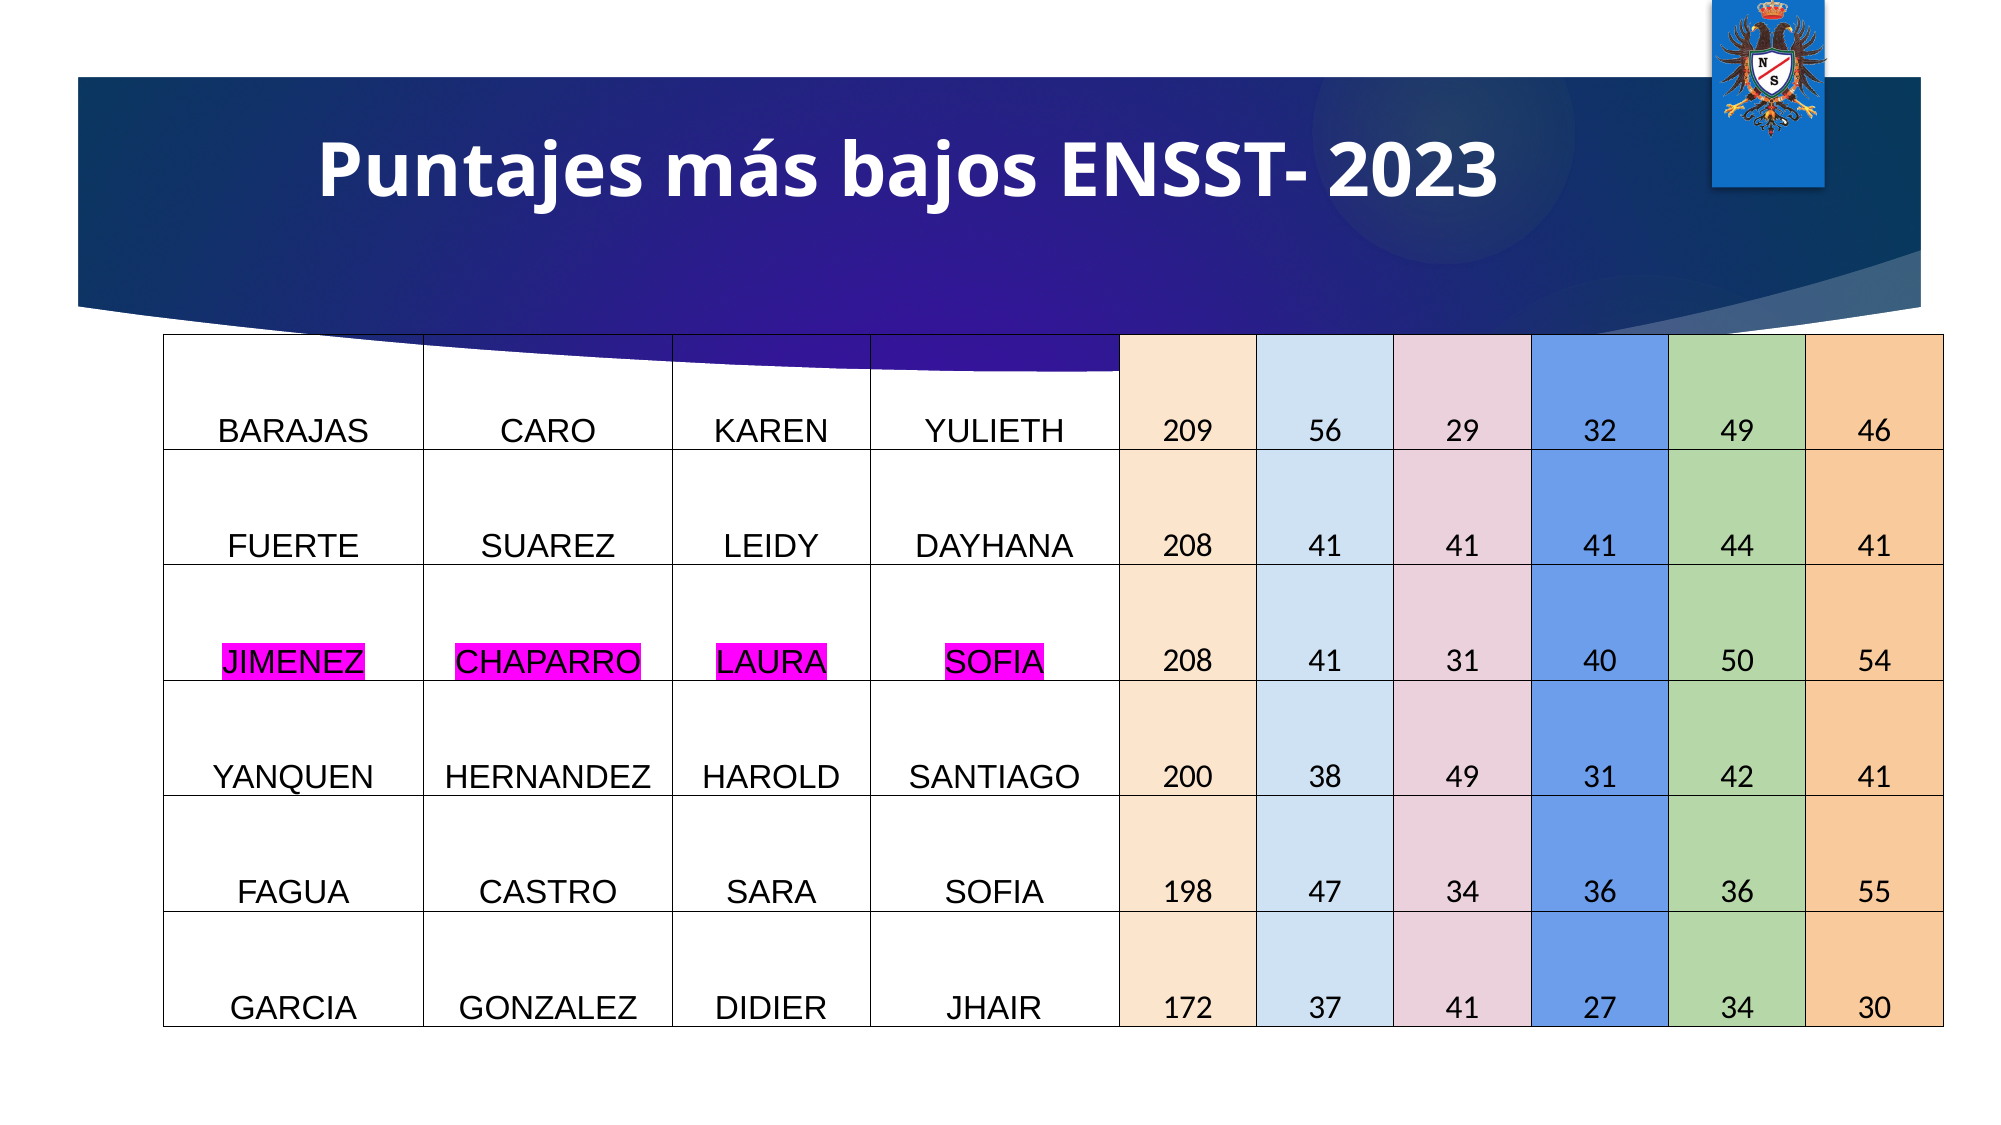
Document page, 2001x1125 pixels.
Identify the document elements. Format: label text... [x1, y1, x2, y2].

table_cell 41 [1394, 450, 1531, 564]
table_cell 44 [1669, 450, 1805, 564]
table_cell 41 [1257, 565, 1393, 680]
table_cell 208 [1120, 565, 1256, 680]
table_cell 47 [1257, 796, 1393, 911]
table_cell 41 [1532, 450, 1668, 564]
table_header 32 [1532, 335, 1668, 449]
table_cell YANQUEN [164, 681, 423, 795]
table_header 209 [1120, 335, 1256, 449]
table_header 49 [1669, 335, 1805, 449]
table_cell CHAPARRO [424, 565, 672, 680]
title Puntajes más bajos ENSST- 2023 [301, 58, 1712, 276]
table_cell SARA [673, 796, 870, 911]
table_cell 34 [1669, 912, 1805, 1026]
table_cell LEIDY [673, 450, 870, 564]
table_cell HAROLD [673, 681, 870, 795]
table_cell 54 [1806, 565, 1943, 680]
table_cell 37 [1257, 912, 1393, 1026]
table_cell FAGUA [164, 796, 423, 911]
table_cell 38 [1257, 681, 1393, 795]
table_cell 41 [1806, 681, 1943, 795]
table_cell 200 [1120, 681, 1256, 795]
table_header 46 [1806, 335, 1943, 449]
table_cell SUAREZ [424, 450, 672, 564]
table_cell 41 [1806, 450, 1943, 564]
table_header KAREN [673, 335, 870, 449]
table_cell 172 [1120, 912, 1256, 1026]
table_cell DAYHANA [871, 450, 1119, 564]
table_cell 41 [1257, 450, 1393, 564]
table_cell 55 [1806, 796, 1943, 911]
table_cell 36 [1532, 796, 1668, 911]
table_cell 31 [1532, 681, 1668, 795]
table_cell 31 [1394, 565, 1531, 680]
table_cell 36 [1669, 796, 1805, 911]
table_cell HERNANDEZ [424, 681, 672, 795]
table_header CARO [424, 335, 672, 449]
table_cell 40 [1532, 565, 1668, 680]
table_cell 208 [1120, 450, 1256, 564]
table_cell FUERTE [164, 450, 423, 564]
table_cell 34 [1394, 796, 1531, 911]
table_cell LAURA [673, 565, 870, 680]
table_header 56 [1257, 335, 1393, 449]
table_header 29 [1394, 335, 1531, 449]
table_cell 42 [1669, 681, 1805, 795]
table_cell JIMENEZ [164, 565, 423, 680]
table_cell SOFIA [871, 796, 1119, 911]
table_cell DIDIER [673, 912, 870, 1026]
table_cell 198 [1120, 796, 1256, 911]
table_cell 49 [1394, 681, 1531, 795]
table_cell 30 [1806, 912, 1943, 1026]
table_cell 50 [1669, 565, 1805, 680]
table_header YULIETH [871, 335, 1119, 449]
table_cell GONZALEZ [424, 912, 672, 1026]
table_cell 41 [1394, 912, 1531, 1026]
table_cell SANTIAGO [871, 681, 1119, 795]
table_cell 27 [1532, 912, 1668, 1026]
picture [1711, 0, 1830, 168]
table_cell GARCIA [164, 912, 423, 1026]
table_cell SOFIA [871, 565, 1119, 680]
table_header BARAJAS [164, 335, 423, 449]
table_cell JHAIR [871, 912, 1119, 1026]
table_cell CASTRO [424, 796, 672, 911]
